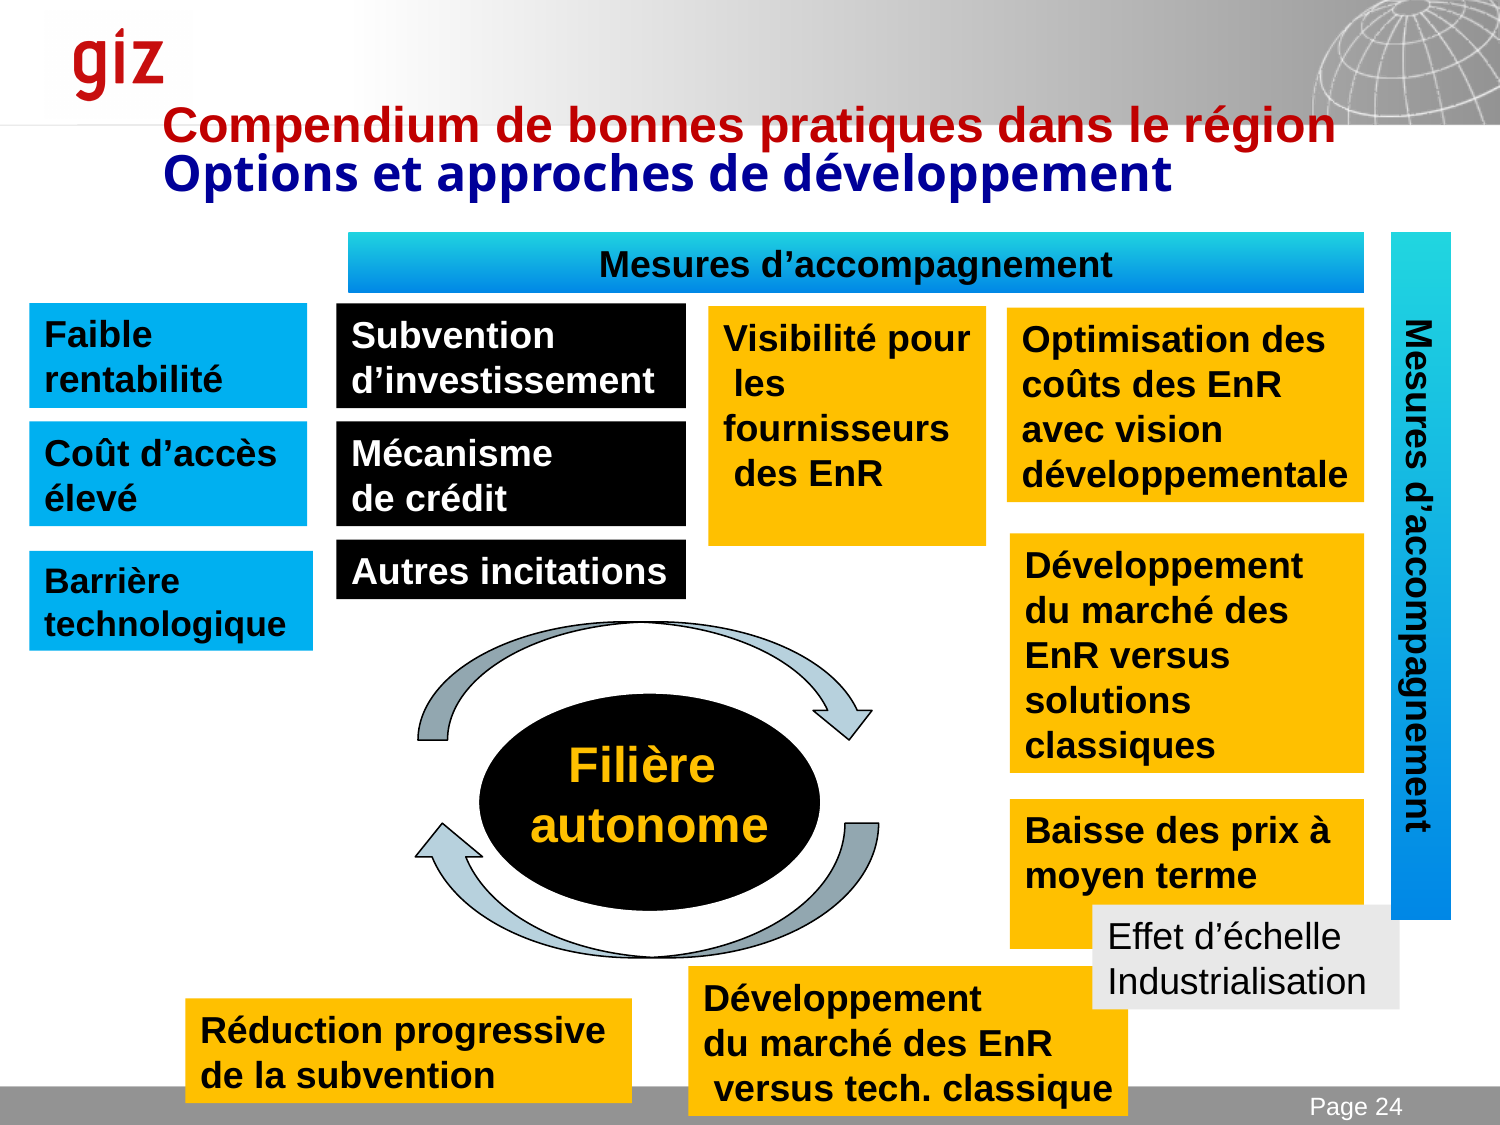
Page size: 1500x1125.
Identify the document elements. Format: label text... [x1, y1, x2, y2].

text_box Réduction progressive de la subvention [185, 998, 632, 1104]
text_box Mesures d’accompagnement [348, 232, 1364, 293]
text_box Visibilité pour les fournisseurs des EnR [708, 306, 987, 546]
text_box Coût d’accès élevé [29, 421, 308, 527]
text_box Mécanisme de crédit [336, 421, 686, 527]
text_box Faible rentabilité [29, 303, 308, 408]
text_box Développement du marché des EnR versus tech. classique [688, 966, 1129, 1116]
text_box Mesures d’accompagnement [1391, 232, 1451, 920]
text_box Effet d’échelle Industrialisation [1092, 904, 1400, 1010]
text_box Baisse des prix à moyen terme [1009, 799, 1364, 949]
text_box Filière autonome [478, 692, 821, 912]
text_box Compendium de bonnes pratiques dans le région Options et approches de développement [147, 54, 1447, 208]
text_box [415, 823, 879, 958]
text_box Développement du marché des EnR versus solutions classiques [1009, 533, 1365, 773]
text_box Autres incitations [336, 539, 686, 600]
text_box Subvention d’investissement [336, 303, 686, 409]
picture [44, 10, 193, 119]
picture [1311, 0, 1500, 125]
text_box Optimisation des coûts des EnR avec vision développementale [1006, 307, 1365, 503]
text_box [417, 621, 873, 741]
text_box Barrière technologique [29, 550, 313, 651]
